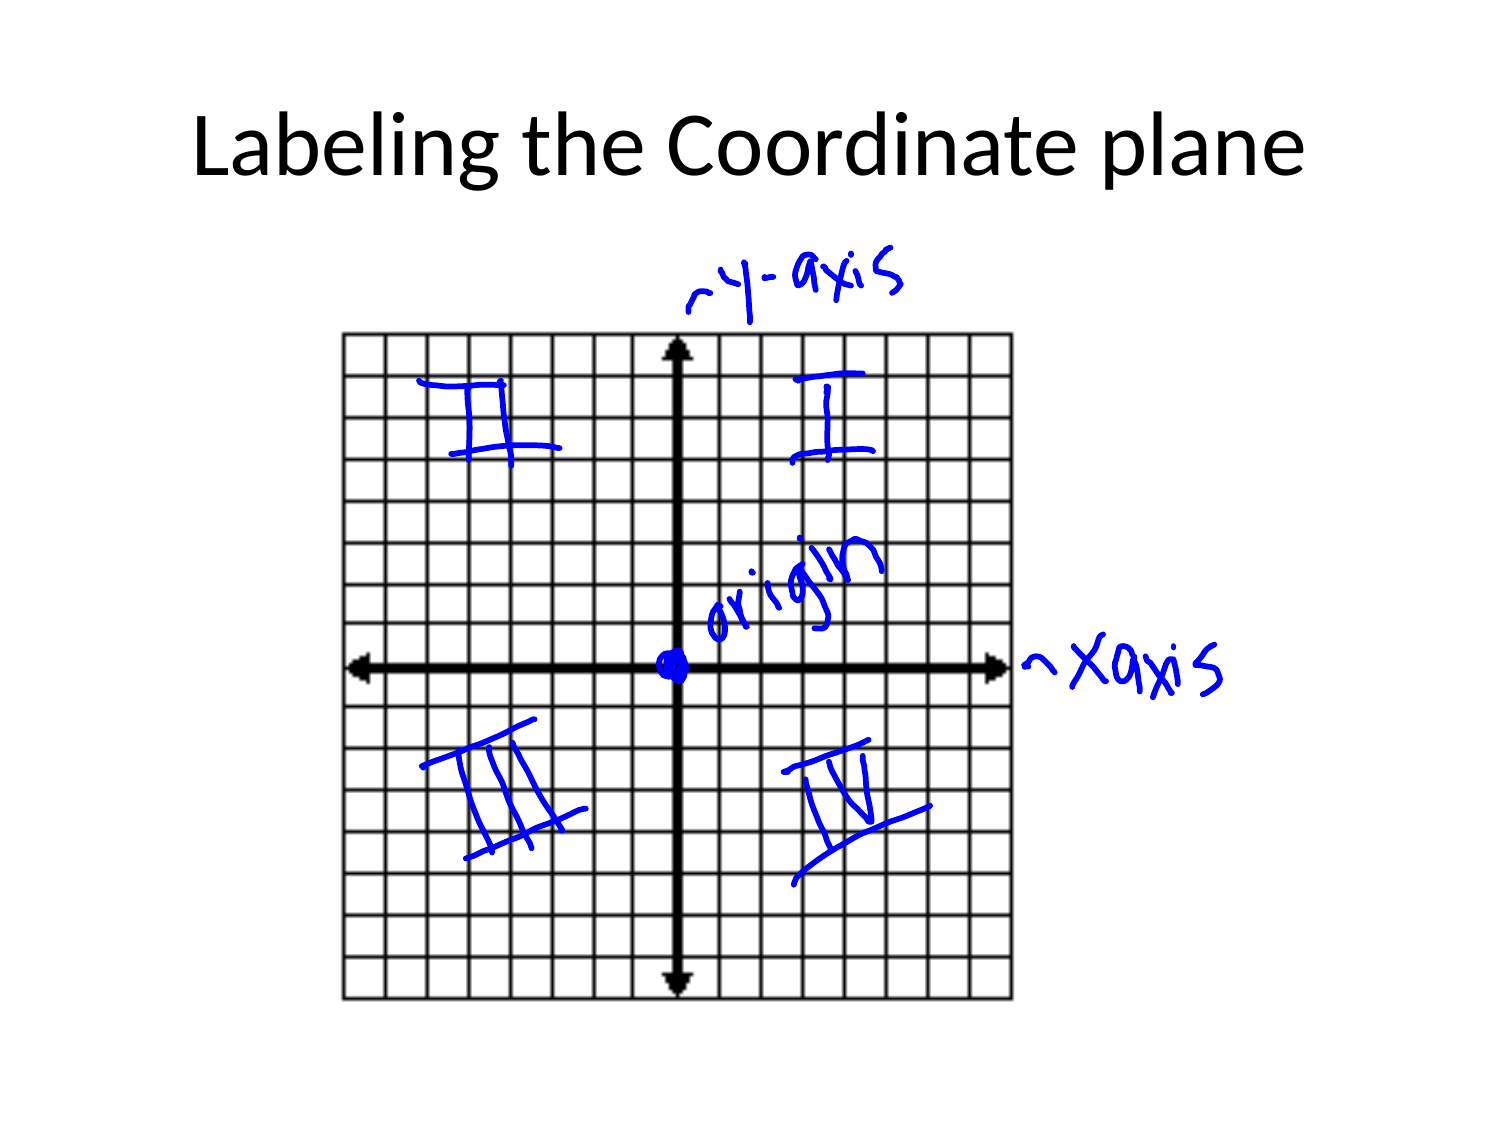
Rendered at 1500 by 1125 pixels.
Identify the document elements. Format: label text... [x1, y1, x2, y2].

text_box [795, 254, 816, 290]
text_box [1195, 644, 1220, 695]
text_box [1072, 634, 1107, 688]
text_box [823, 260, 851, 298]
text_box [693, 291, 711, 298]
text_box [1145, 656, 1172, 698]
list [312, 299, 1063, 1033]
text_box [720, 269, 739, 285]
text_box [875, 247, 901, 293]
text_box [1114, 646, 1140, 692]
title Labeling the Coordinate plane [75, 45, 1425, 233]
